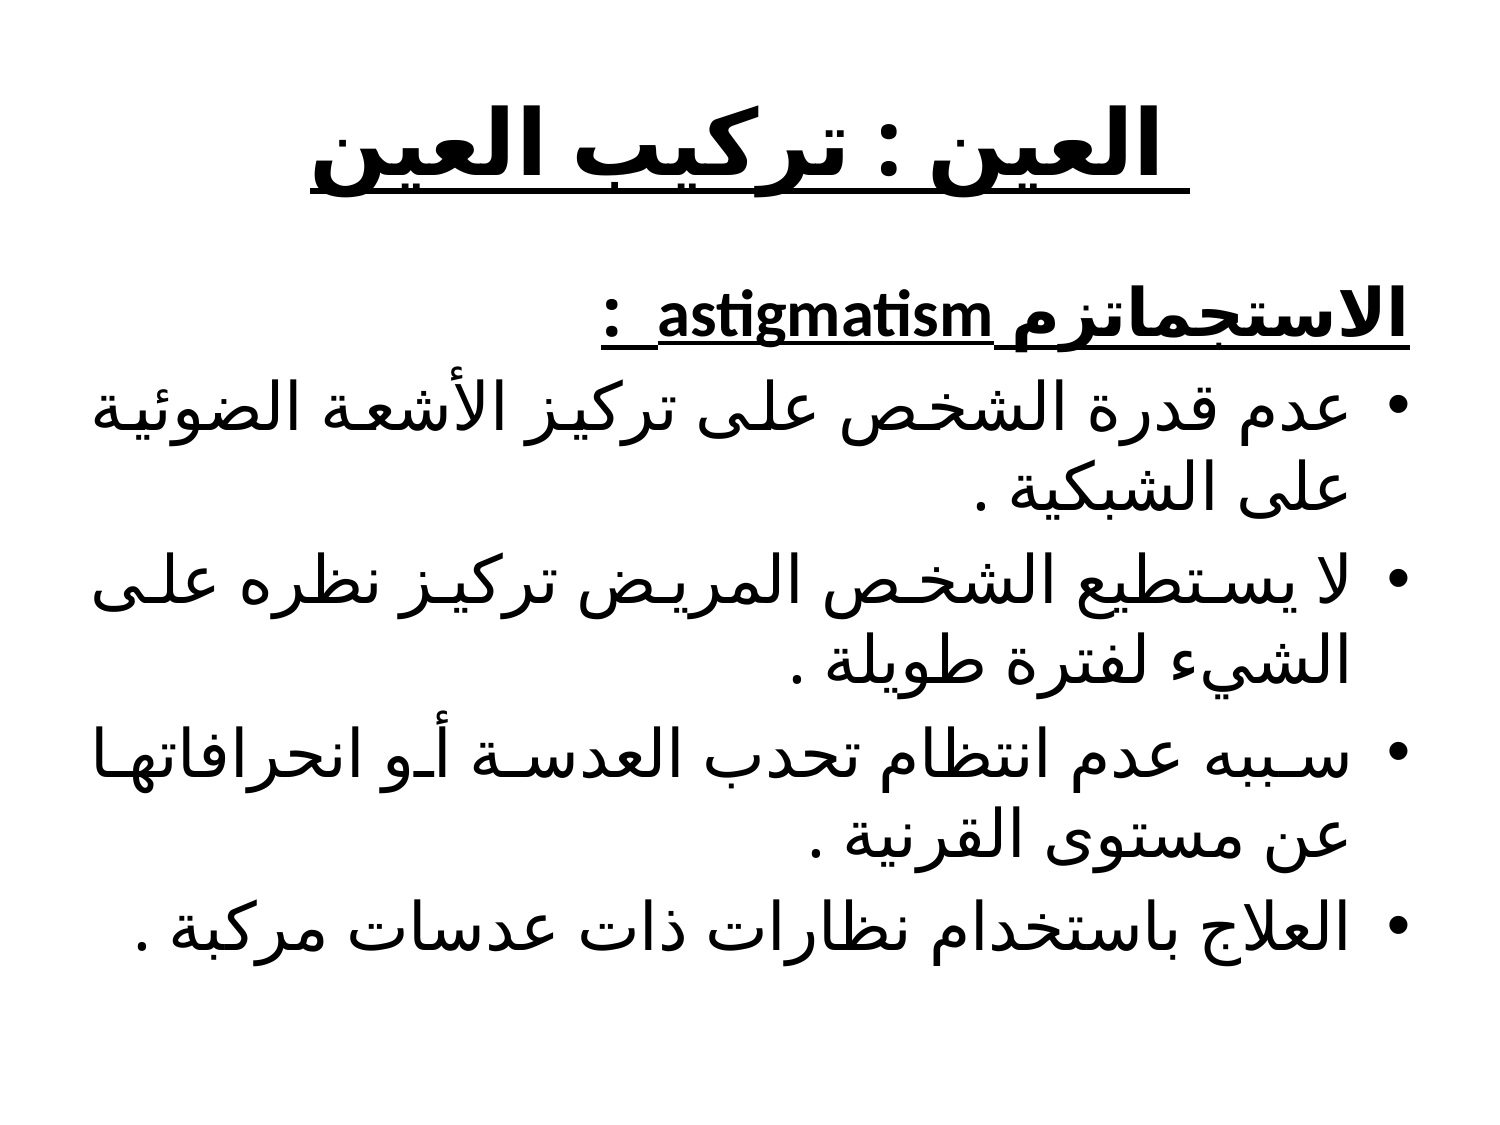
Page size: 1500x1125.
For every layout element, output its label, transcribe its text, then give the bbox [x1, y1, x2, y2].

title العين : تركيب العين [75, 45, 1425, 233]
list الاستجماتزم astigmatism : عدم قدرة الشخص على تركيز الأشعة الضوئية على الشبكية . لا يستطيع الشخص المريض تركيز نظره على الشيء لفترة طويلة . سببه عدم انتظام تحدب العدسة أو انحرافاتها عن مستوى القرنية . العلاج باستخدام نظارات ذات عدسات مركبة . [75, 262, 1425, 1005]
